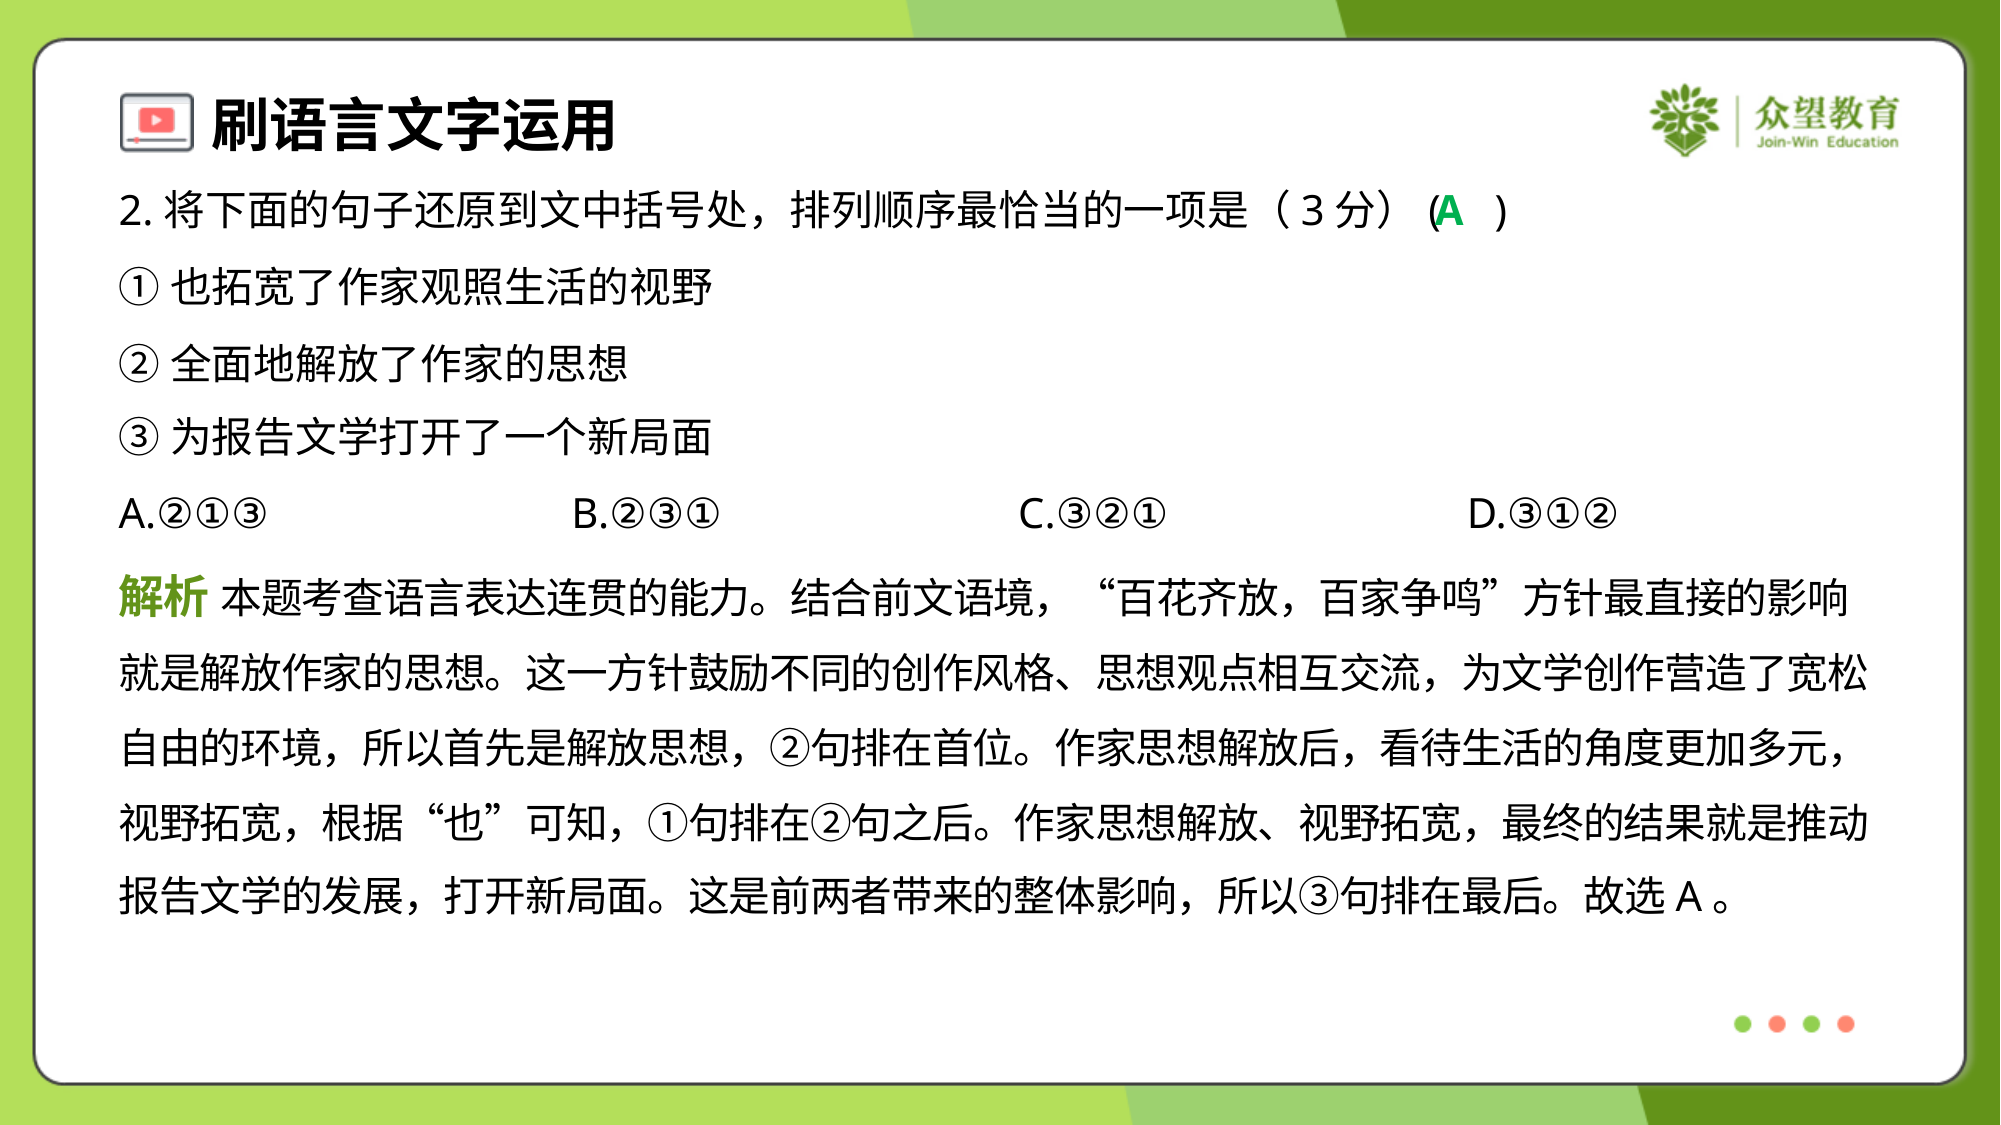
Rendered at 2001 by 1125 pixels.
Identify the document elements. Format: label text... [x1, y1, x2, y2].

text_box ①也拓宽了作家观照生活的视野 ②全面地解放了作家的思想 ③为报告文学打开了一个新局面 [118, 235, 1883, 454]
text_box 2.将下面的句子还原到文中括号处，排列顺序最恰当的一项是（3分）( ) [1481, 158, 1883, 226]
text_box A.②①③ B.②③① C.③②① D.③①② [118, 461, 1883, 529]
text_box 解析 本题考查语言表达连贯的能力。结合前文语境，“百花齐放，百家争鸣”方针最直接的影响 就是解放作家的思想。这一方针鼓励不同的创作风格、思想观点相互交流，为文学创作营造了宽松 自由的环境，所以首先是解放思想，②句排在首位。作家思想解放后，看待生活的角度更加多元， 视野拓宽，根据“也”可知，①句排在②句之后。作家思想解放、视野拓宽，最终的结果就是推动 报告文学的发展，打开新局面。这是前两者带来的整体影响，所以③句排在最后。故选A。 [118, 545, 1883, 913]
picture [0, 0, 2000, 1125]
text_box A [1418, 158, 1481, 226]
text_box 2.将下面的句子还原到文中括号处，排列顺序最恰当的一项是（3分）( ) [118, 158, 1418, 226]
